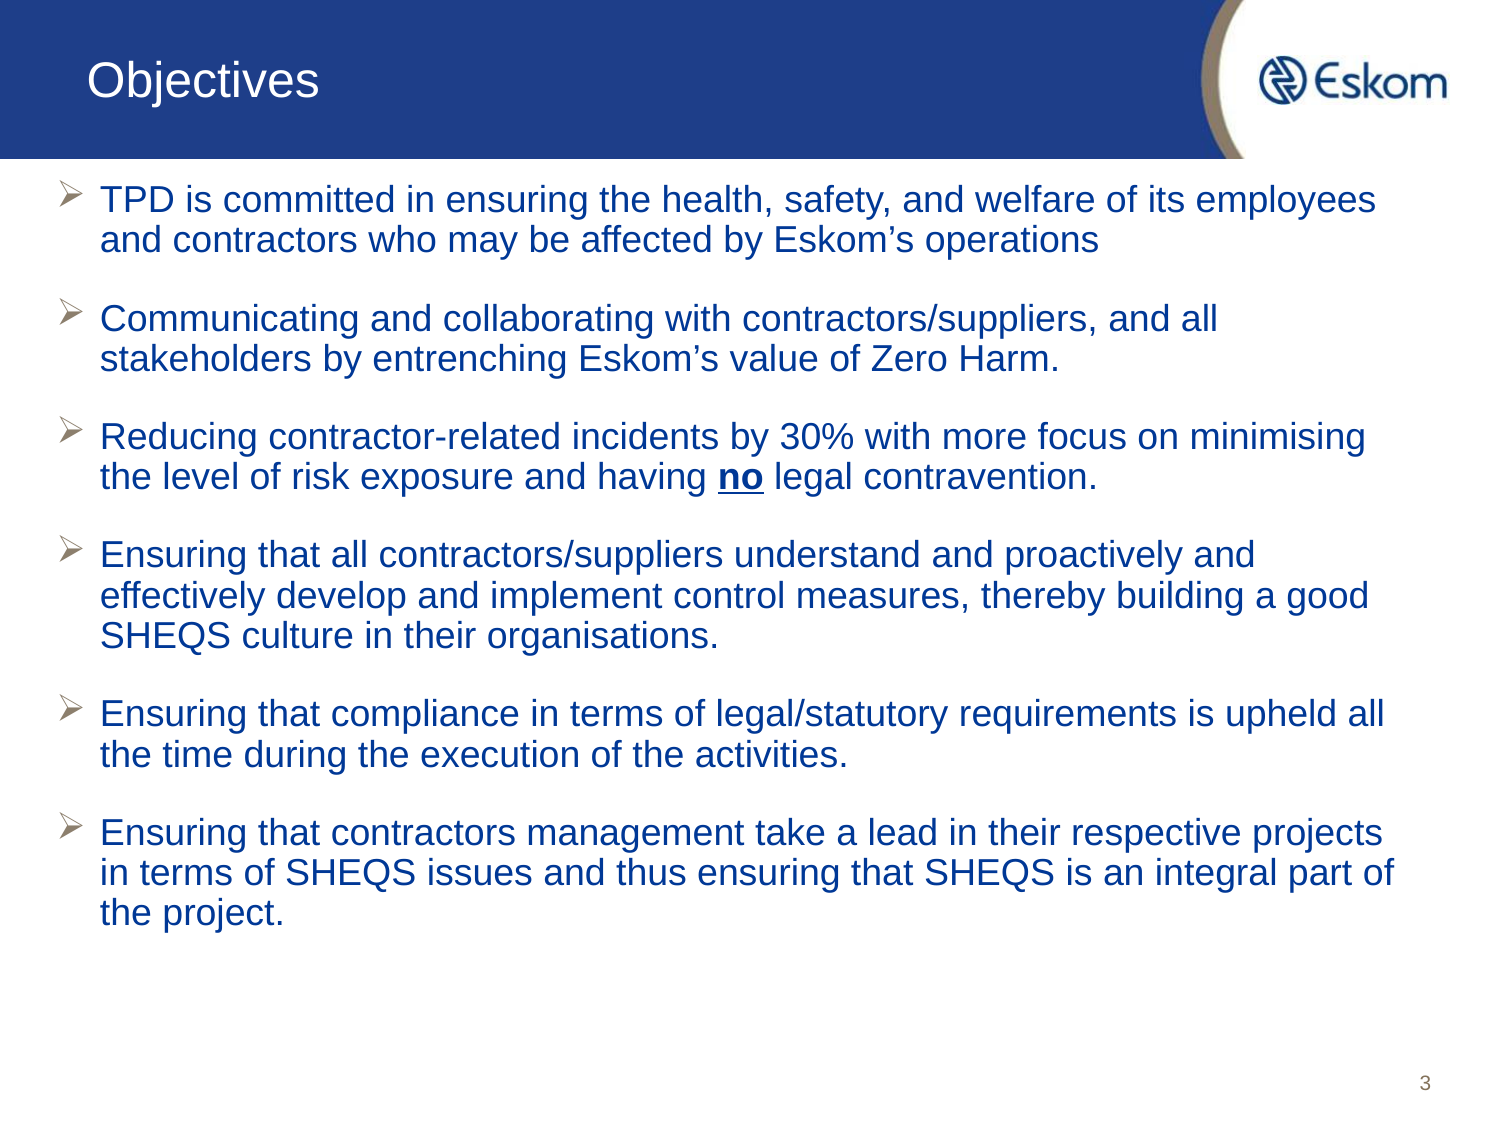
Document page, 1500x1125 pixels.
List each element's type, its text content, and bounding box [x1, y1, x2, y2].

slide_number 3 [1175, 1058, 1447, 1103]
picture [1257, 55, 1450, 105]
list TPD is committed in ensuring the health, safety, and welfare of its employees and contractors who may be affected by Eskom’s operations Communicating and collaborating with contractors/suppliers, and all stakeholders by entrenching Eskom’s value of Zero Harm. Reducing contractor-related incidents by 30% with more focus on minimising the level of risk exposure and having no legal contravention. Ensuring that all contractors/suppliers understand and proactively and effectively develop and implement control measures, thereby building a good SHEQS culture in their organisations. Ensuring that compliance in terms of legal/statutory requirements is upheld all the time during the execution of the activities. Ensuring that contractors management take a lead in their respective projects in terms of SHEQS issues and thus ensuring that SHEQS is an integral part of the project. [41, 172, 1416, 1001]
title Objectives [71, 27, 1142, 137]
picture [0, 0, 1246, 159]
